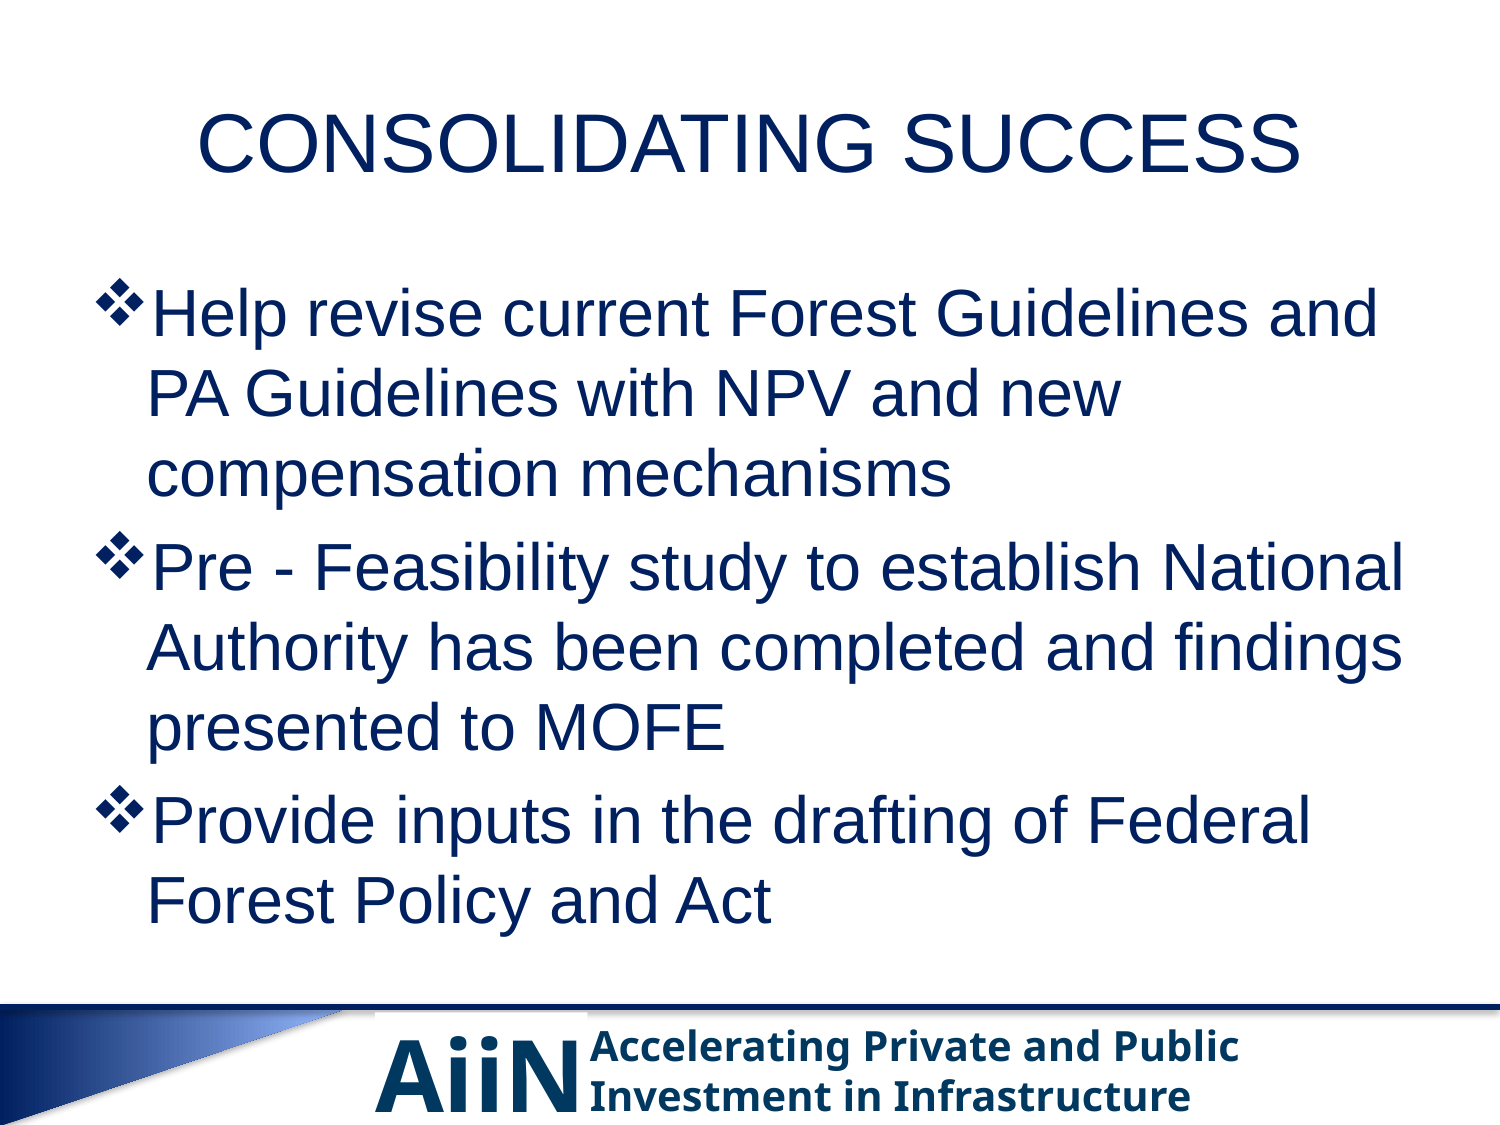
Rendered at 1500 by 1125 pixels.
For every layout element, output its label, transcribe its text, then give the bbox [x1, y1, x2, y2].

list Help revise current Forest Guidelines and PA Guidelines with NPV and new compensation mechanisms Pre - Feasibility study to establish National Authority has been completed and findings presented to MOFE Provide inputs in the drafting of Federal Forest Policy and Act [75, 262, 1425, 1005]
title CONSOLIDATING SUCCESS [75, 45, 1425, 233]
